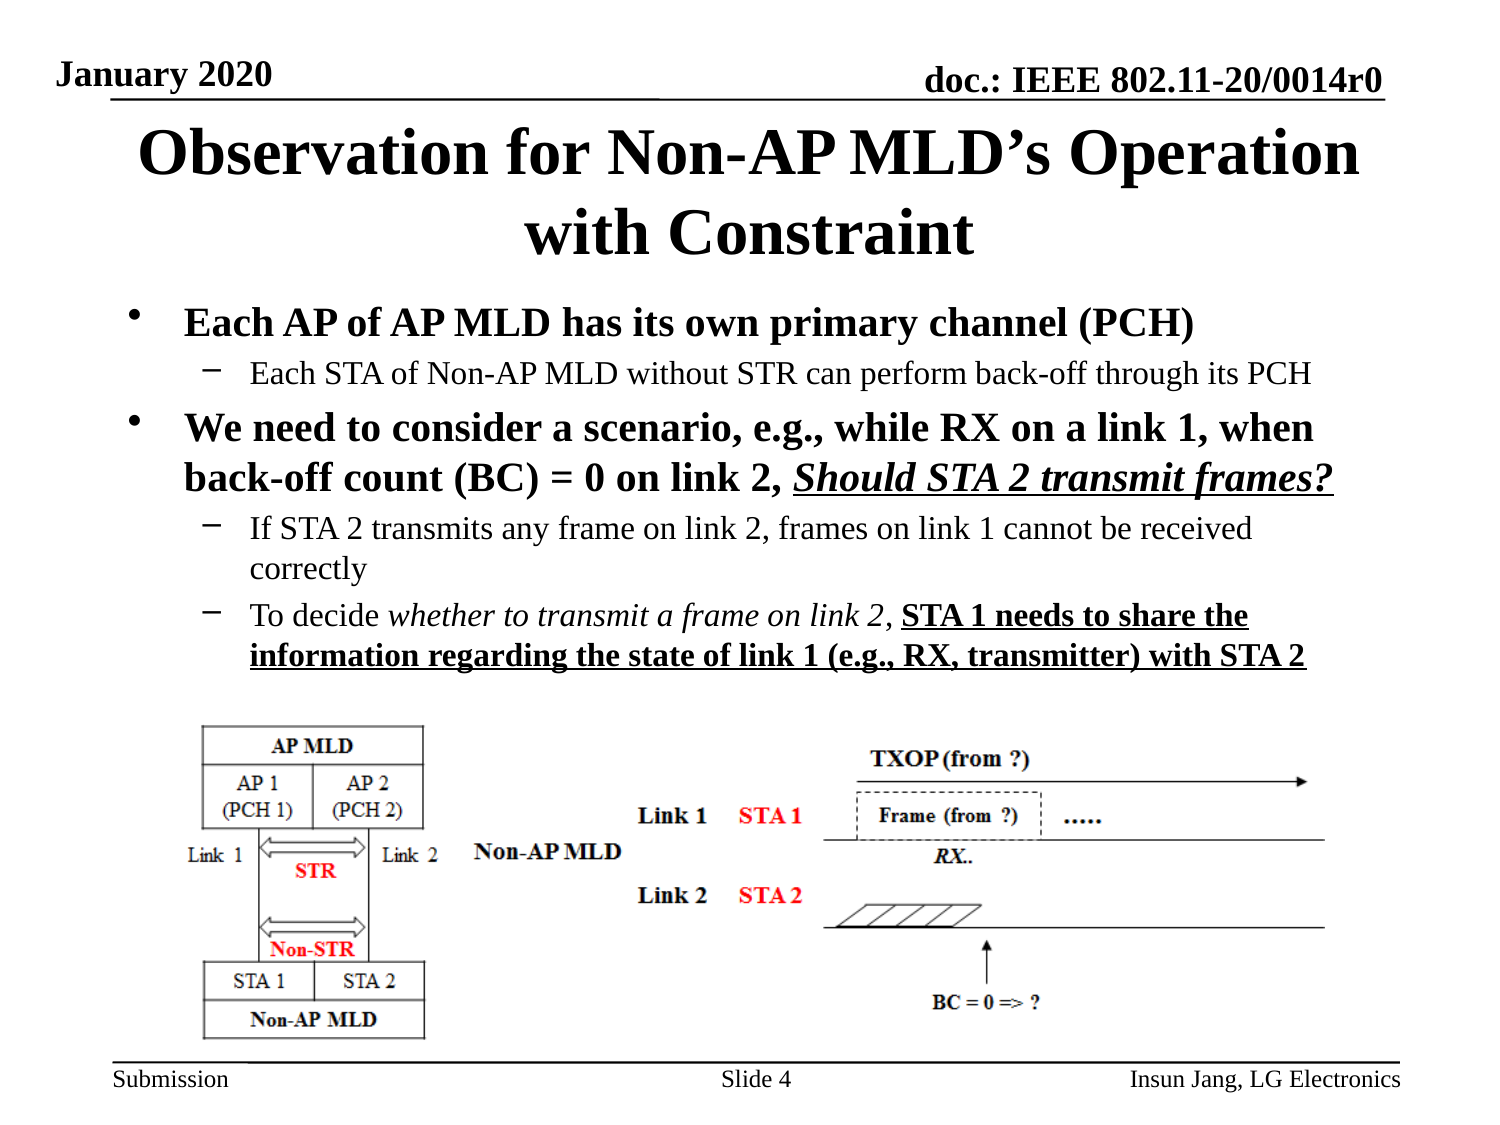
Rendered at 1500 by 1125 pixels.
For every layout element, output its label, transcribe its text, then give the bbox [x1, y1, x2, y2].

footer Insun Jang, LG Electronics [1125, 1061, 1402, 1093]
title Observation for Non-AP MLD’s Operation with Constraint [112, 112, 1388, 263]
list Each AP of AP MLD has its own primary channel (PCH) Each STA of Non-AP MLD without STR can perform back-off through its PCH We need to consider a scenario, e.g., while RX on a link 1, when back-off count (BC) = 0 on link 2, Should STA 2 transmit frames? If STA 2 transmits any frame on link 2, frames on link 1 cannot be received correctly To decide whether to transmit a frame on link 2, STA 1 needs to share the information regarding the state of link 1 (e.g., RX, transmitter) with STA 2 [112, 287, 1388, 1000]
picture [175, 724, 1325, 1044]
slide_number Slide 4 [712, 1061, 800, 1093]
